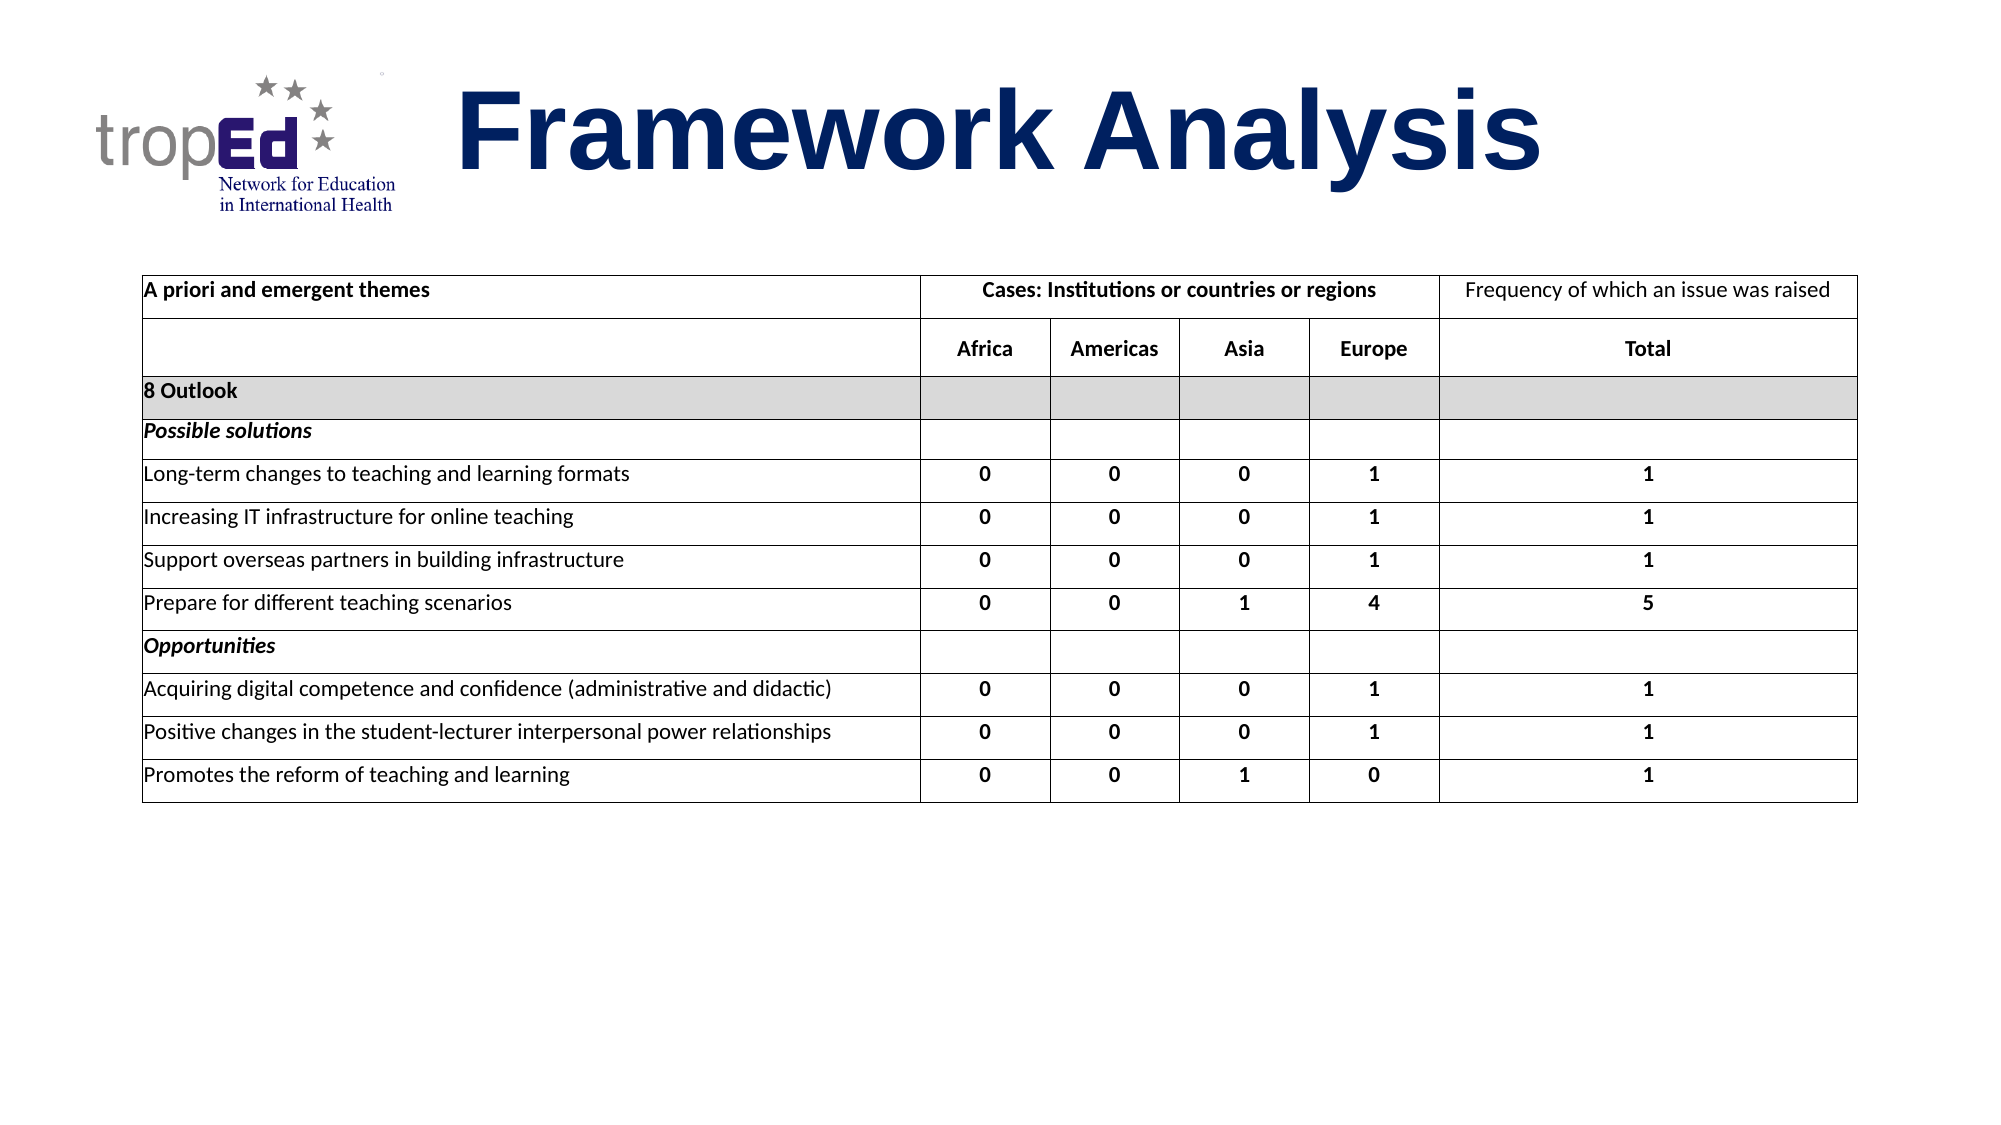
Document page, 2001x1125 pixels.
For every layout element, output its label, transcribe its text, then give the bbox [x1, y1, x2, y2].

table_cell 1 [1310, 503, 1439, 545]
table_cell 0 [921, 546, 1050, 588]
table_cell [1310, 377, 1439, 419]
table_header Cases: Institutions or countries or regions [921, 276, 1439, 318]
table_cell 0 [1180, 460, 1309, 502]
table_cell 0 [921, 717, 1050, 759]
table_cell Possible solutions [143, 420, 920, 459]
table_cell 8 Outlook [143, 377, 920, 419]
table_cell 0 [921, 760, 1050, 802]
table_cell Total [1440, 319, 1857, 376]
table_cell 1 [1440, 546, 1857, 588]
table_cell Long-term changes to teaching and learning formats [143, 460, 920, 502]
table_cell 4 [1310, 589, 1439, 630]
title Framework Analysis [412, 59, 1863, 193]
table_cell 1 [1310, 674, 1439, 716]
table_cell 0 [921, 460, 1050, 502]
table_cell [921, 420, 1050, 459]
table_cell 1 [1310, 460, 1439, 502]
table_cell 0 [921, 503, 1050, 545]
table_cell [1051, 631, 1179, 673]
table_header A priori and emergent themes [143, 276, 920, 318]
table_cell [143, 319, 920, 376]
table_cell 1 [1440, 760, 1857, 802]
table_cell [1180, 631, 1309, 673]
table_cell 0 [921, 589, 1050, 630]
table_cell 1 [1440, 503, 1857, 545]
table_cell [1310, 631, 1439, 673]
table_cell Support overseas partners in building infrastructure [143, 546, 920, 588]
table_cell Americas [1051, 319, 1179, 376]
table_cell 0 [1051, 503, 1179, 545]
table_cell [1440, 420, 1857, 459]
table_cell 0 [1051, 546, 1179, 588]
table_cell [1310, 420, 1439, 459]
table_cell 0 [921, 674, 1050, 716]
table_cell 1 [1310, 717, 1439, 759]
table_cell 0 [1051, 460, 1179, 502]
table_cell Prepare for different teaching scenarios [143, 589, 920, 630]
table_cell 0 [1051, 674, 1179, 716]
table_cell 1 [1180, 589, 1309, 630]
table_cell 1 [1440, 460, 1857, 502]
table_cell Positive changes in the student-lecturer interpersonal power relationships [143, 717, 920, 759]
table_cell 1 [1310, 546, 1439, 588]
table_cell 0 [1180, 503, 1309, 545]
table_cell 0 [1051, 589, 1179, 630]
table_cell [1051, 420, 1179, 459]
table_cell 5 [1440, 589, 1857, 630]
table_cell Promotes the reform of teaching and learning [143, 760, 920, 802]
table_cell 0 [1180, 717, 1309, 759]
table_cell Africa [921, 319, 1050, 376]
table_cell [1180, 420, 1309, 459]
table_cell [1440, 377, 1857, 419]
table_cell 0 [1051, 717, 1179, 759]
table_cell [1051, 377, 1179, 419]
table_cell Acquiring digital competence and confidence (administrative and didactic) [143, 674, 920, 716]
table_cell [921, 377, 1050, 419]
table_cell Opportunities [143, 631, 920, 673]
table_cell 1 [1180, 760, 1309, 802]
table_cell Asia [1180, 319, 1309, 376]
table_cell [1440, 631, 1857, 673]
table_cell 0 [1180, 674, 1309, 716]
table_cell 1 [1440, 717, 1857, 759]
table_cell 0 [1310, 760, 1439, 802]
picture [73, 59, 412, 246]
table_cell [1180, 377, 1309, 419]
table_cell Europe [1310, 319, 1439, 376]
table_header Frequency of which an issue was raised [1440, 276, 1857, 318]
table_cell 0 [1051, 760, 1179, 802]
table_cell [921, 631, 1050, 673]
table_cell 0 [1180, 546, 1309, 588]
table_cell Increasing IT infrastructure for online teaching [143, 503, 920, 545]
table_cell 1 [1440, 674, 1857, 716]
